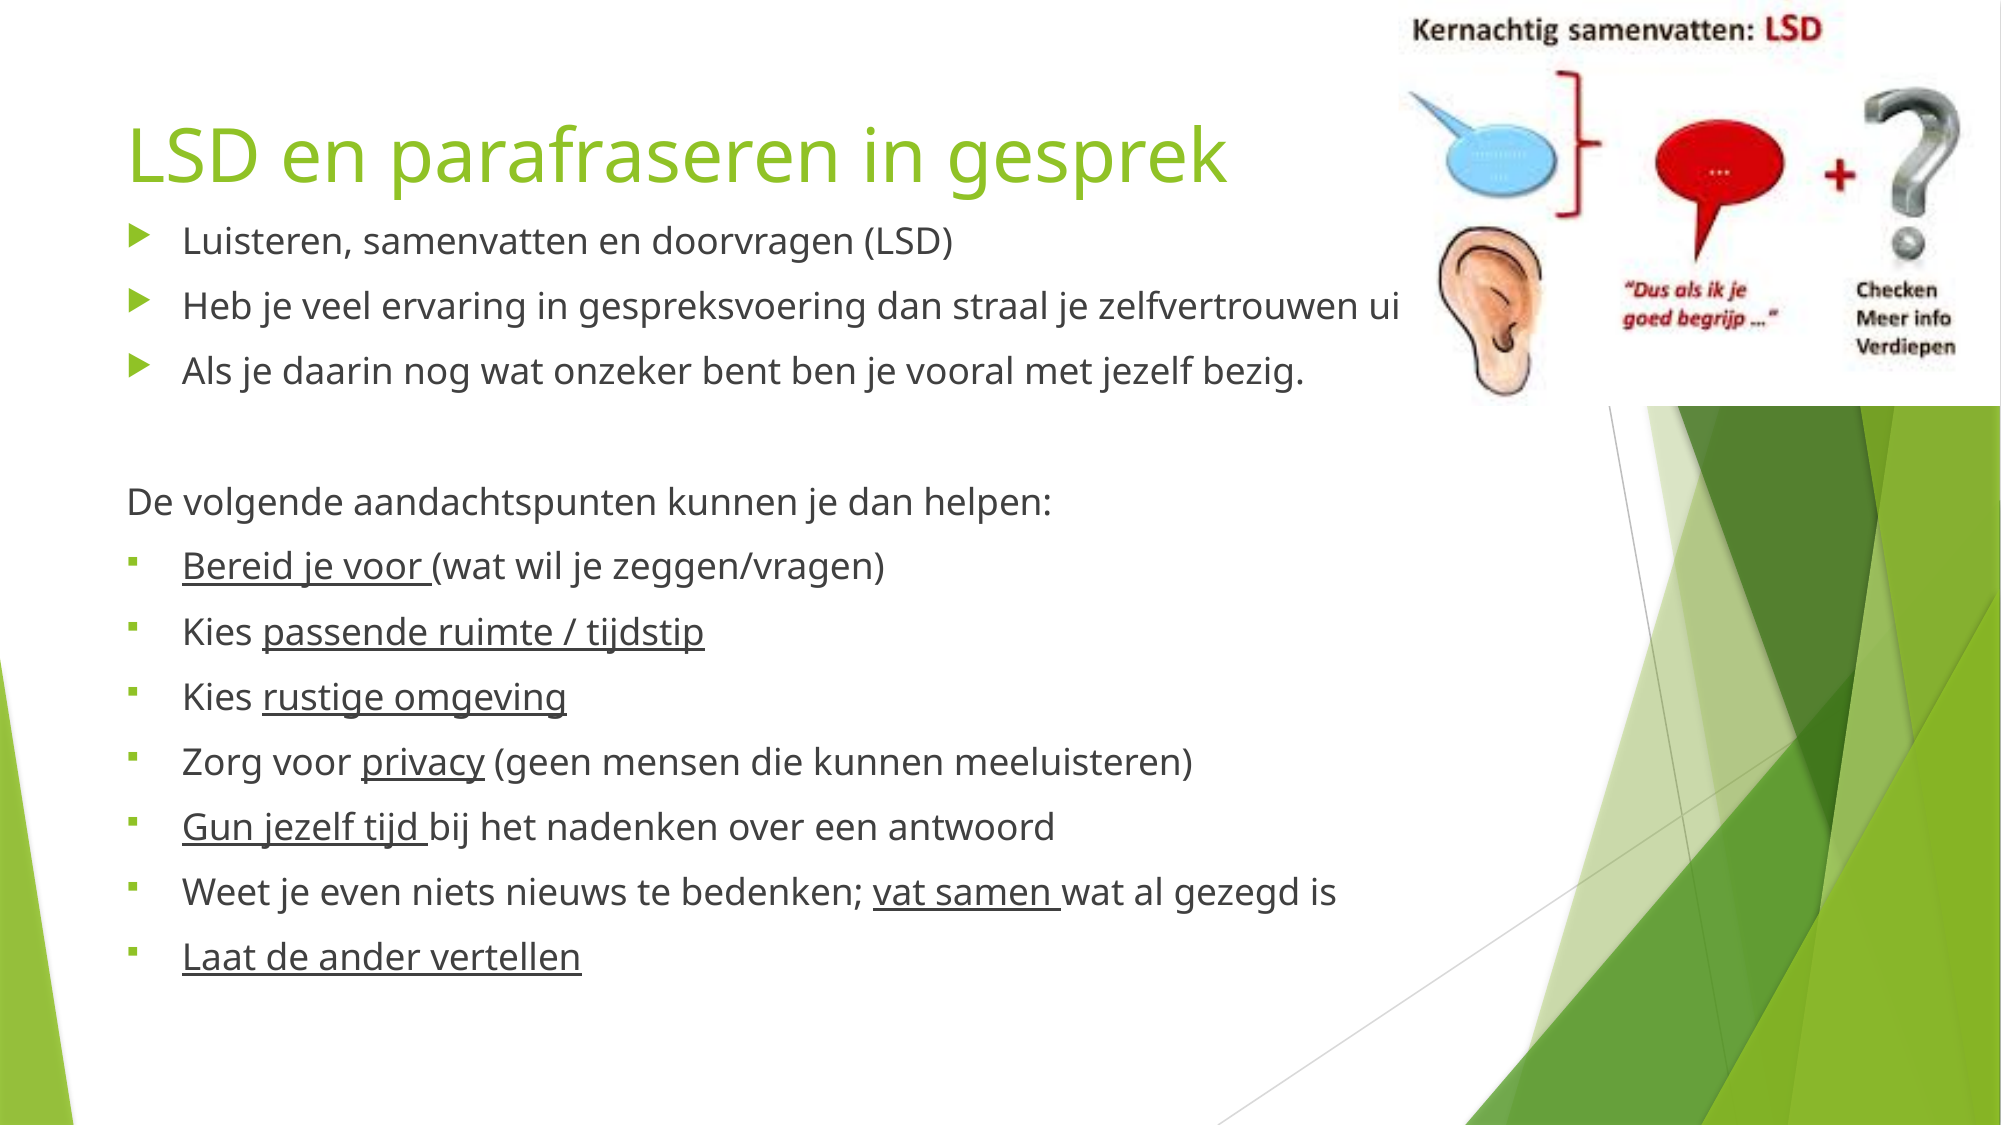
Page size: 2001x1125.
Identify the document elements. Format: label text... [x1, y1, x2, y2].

title LSD en parafraseren in gesprek [111, 99, 1393, 210]
list Luisteren, samenvatten en doorvragen (LSD) Heb je veel ervaring in gespreksvoering dan straal je zelfvertrouwen uit. Als je daarin nog wat onzeker bent ben je vooral met jezelf bezig. De volgende aandachtspunten kunnen je dan helpen: Bereid je voor (wat wil je zeggen/vragen) Kies passende ruimte / tijdstip Kies rustige omgeving Zorg voor privacy (geen mensen die kunnen meeluisteren) Gun jezelf tijd bij het nadenken over een antwoord Weet je even niets nieuws te bedenken; vat samen wat al gezegd is Laat de ander vertellen [111, 210, 1522, 992]
picture [1397, 0, 2000, 406]
